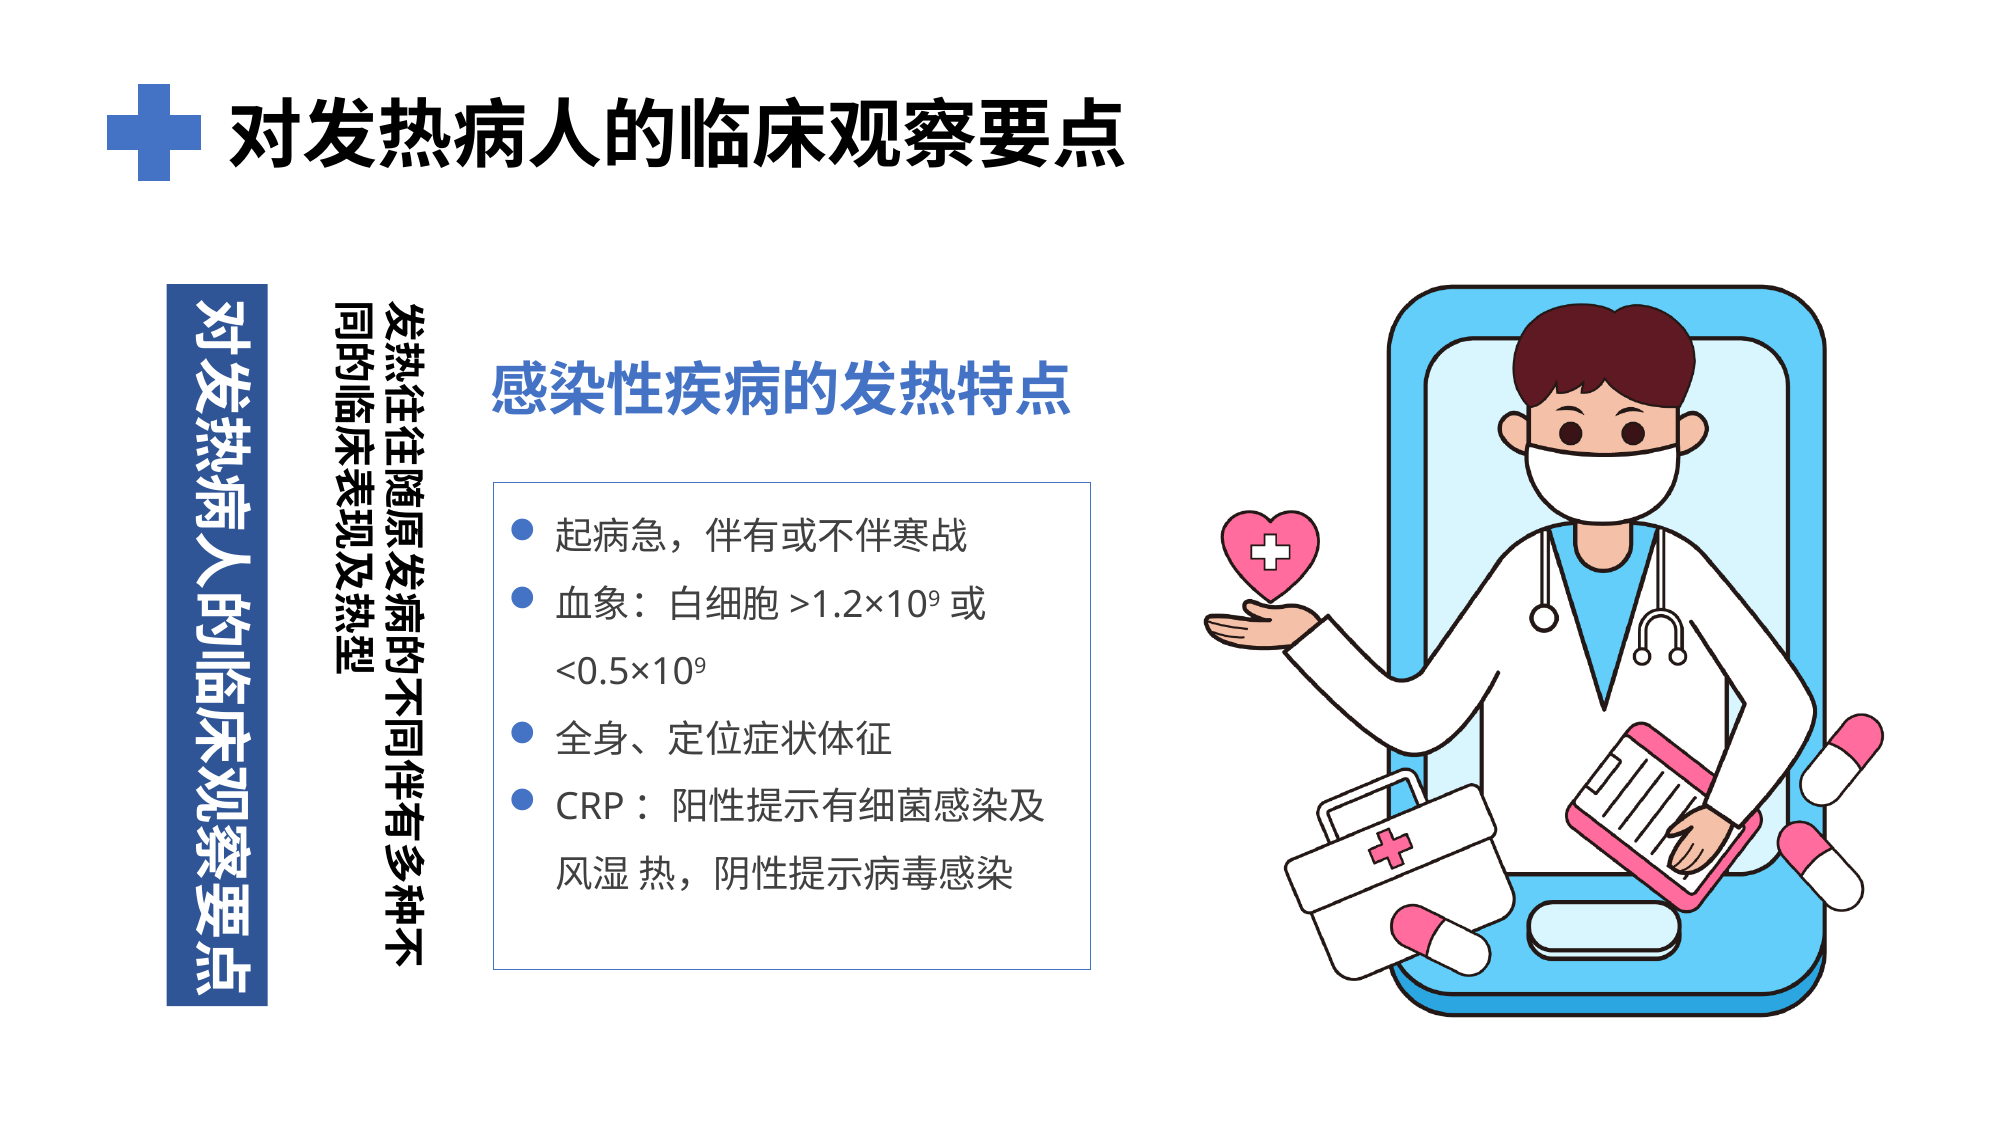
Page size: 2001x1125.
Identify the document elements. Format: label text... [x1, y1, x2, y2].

text_box 对发热病人的临床观察要点 [213, 79, 1181, 185]
picture [1129, 221, 2000, 1080]
text_box 发热往往随原发病的不同伴有多种不同的临床表现及热型 [307, 285, 439, 1007]
text_box [107, 84, 201, 181]
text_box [475, 344, 1107, 968]
text_box 对发热病人的临床观察要点 [166, 284, 268, 1007]
